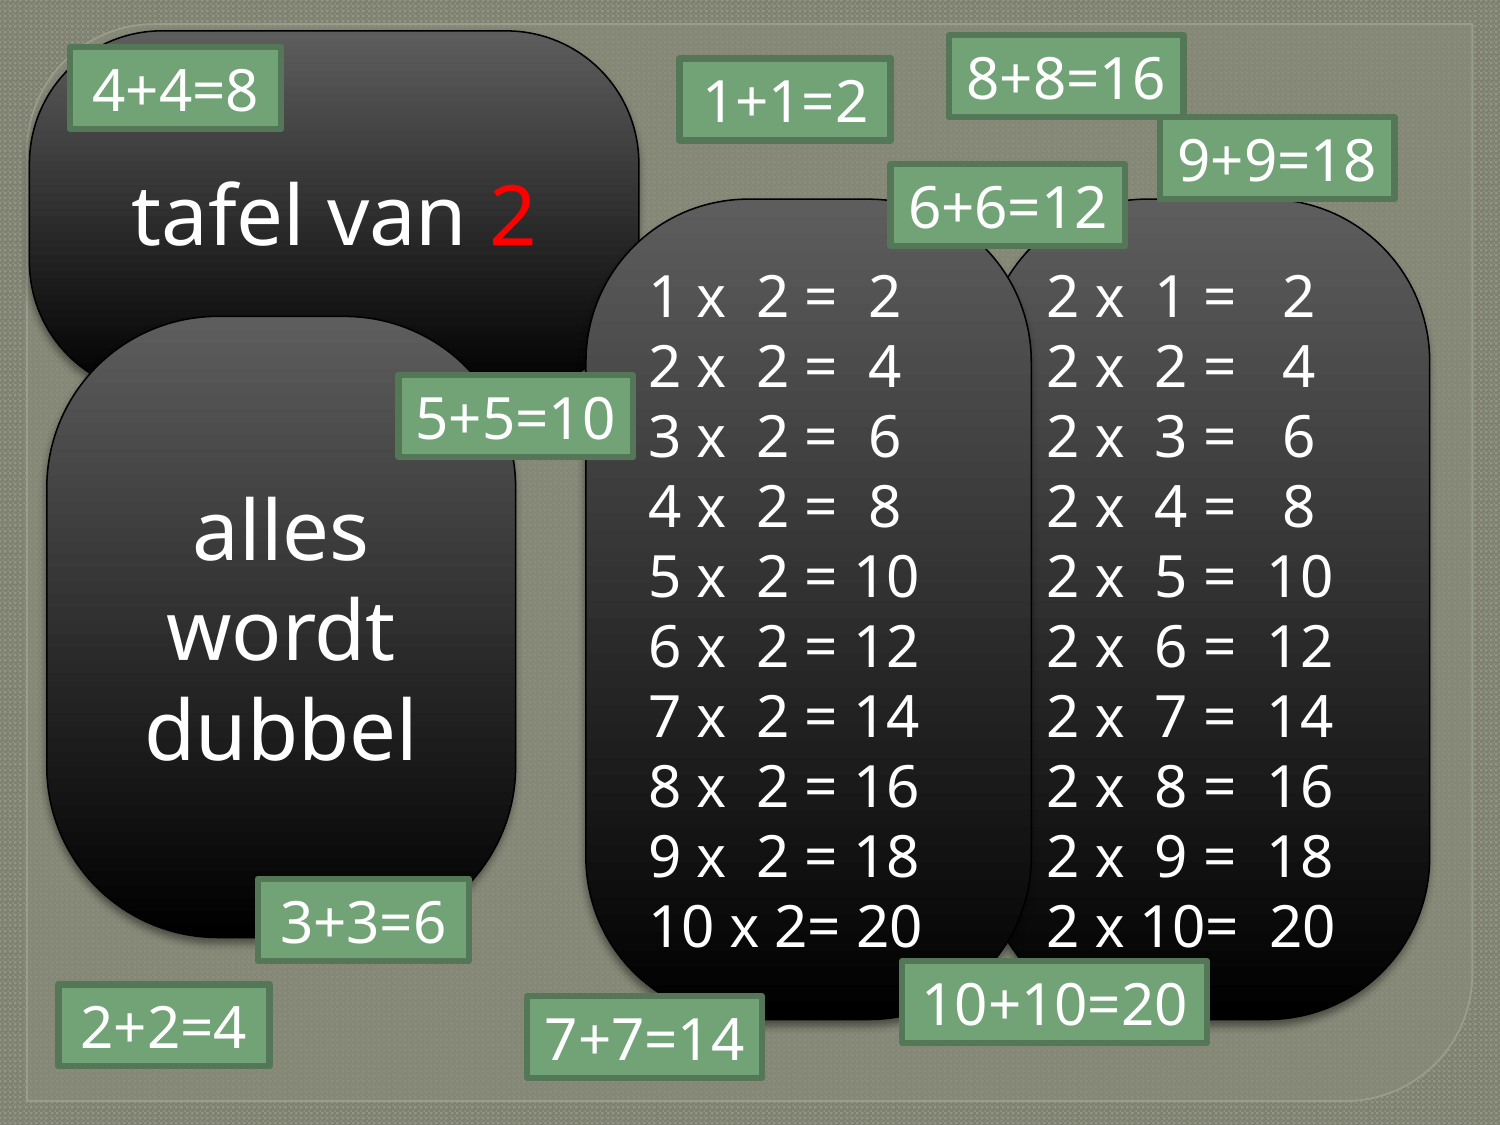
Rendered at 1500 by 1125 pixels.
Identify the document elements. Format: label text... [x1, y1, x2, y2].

text_box 2 x 1 = 2 2 x 2 = 4 2 x 3 = 6 2 x 4 = 8 2 x 5 = 10 2 x 6 = 12 2 x 7 = 14 2 x 8 = 16 2 x 9 = 18 2 x 10= 20 [1009, 198, 1431, 1021]
text_box 1+1=2 [676, 55, 894, 144]
text_box 1 x 2 = 2 2 x 2 = 4 3 x 2 = 6 4 x 2 = 8 5 x 2 = 10 6 x 2 = 12 7 x 2 = 14 8 x 2 = 16 9 x 2 = 18 10 x 2= 20 [585, 198, 1033, 1021]
text_box 10+10=20 [899, 958, 1210, 1046]
text_box 3+3=6 [255, 876, 472, 964]
text_box 6+6=12 [887, 161, 1128, 249]
text_box 4+4=8 [67, 44, 284, 132]
text_box alles wordt dubbel [46, 315, 517, 939]
text_box 8+8=16 [946, 32, 1187, 120]
text_box 2+2=4 [55, 981, 273, 1069]
text_box 9+9=18 [1157, 114, 1398, 202]
text_box 5+5=10 [395, 372, 636, 460]
text_box tafel van 2 [28, 30, 640, 372]
text_box 7+7=14 [524, 993, 765, 1081]
